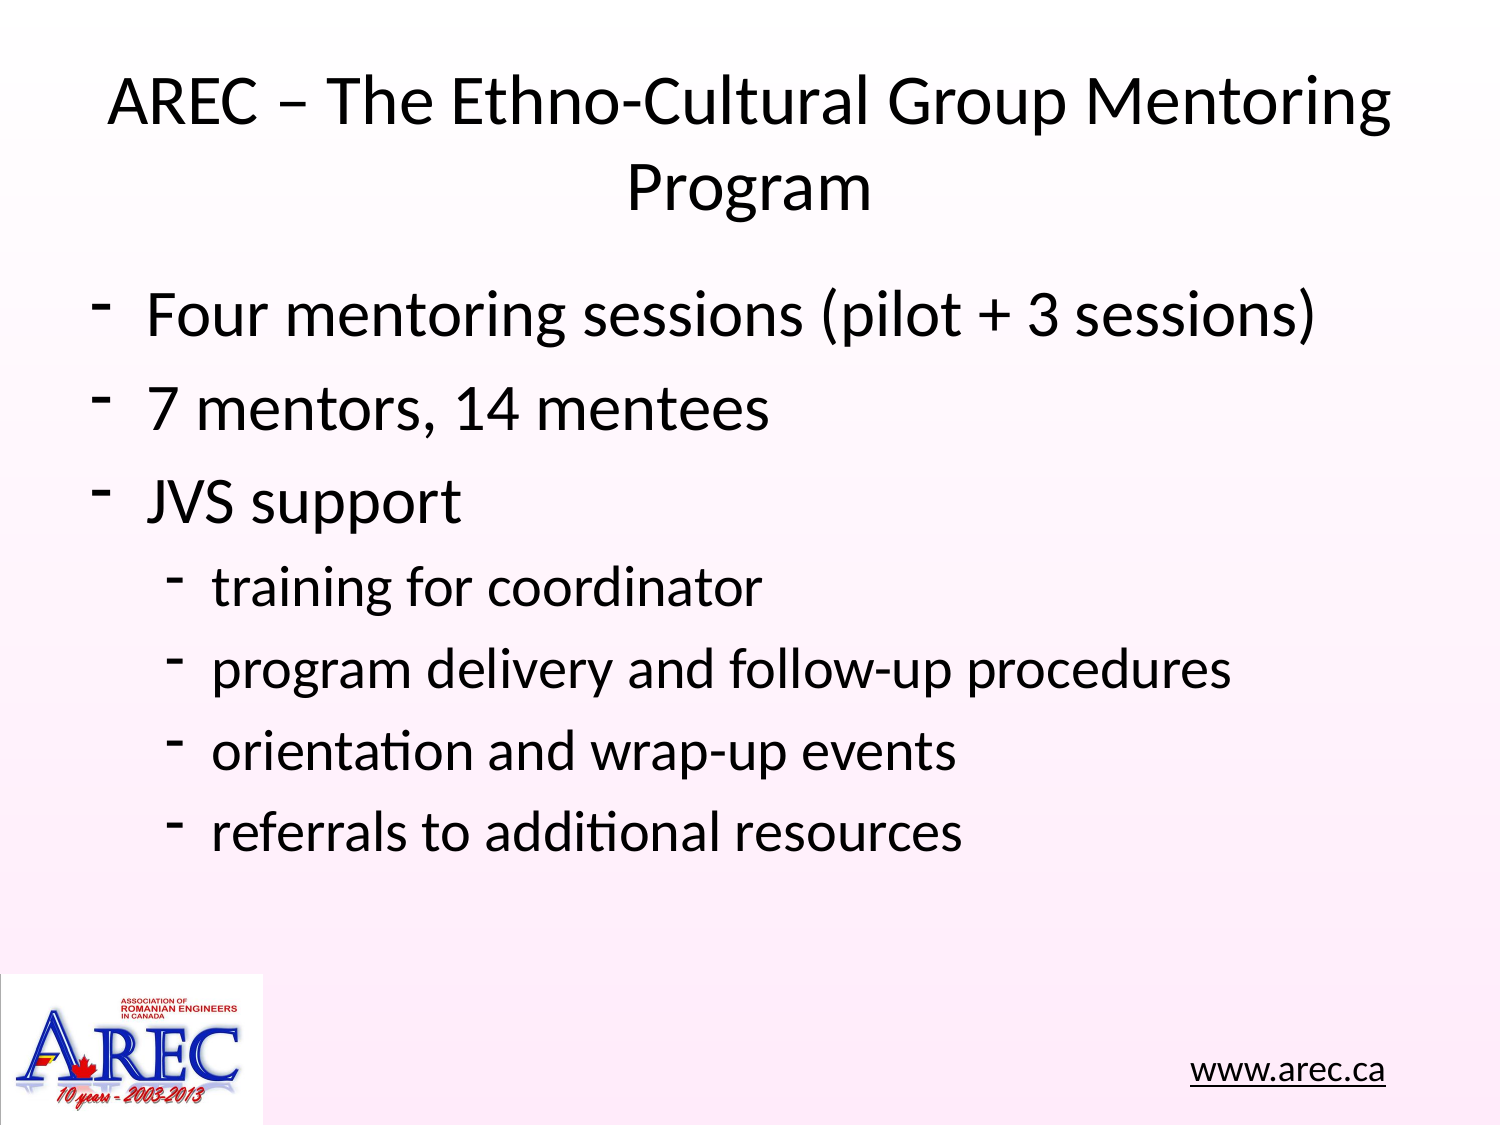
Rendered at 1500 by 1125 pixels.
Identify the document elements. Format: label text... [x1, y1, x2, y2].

list Four mentoring sessions (pilot + 3 sessions) 7 mentors, 14 mentees JVS support training for coordinator program delivery and follow-up procedures orientation and wrap-up events referrals to additional resources [75, 262, 1425, 976]
text_box www.arec.ca [1175, 1036, 1424, 1097]
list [0, 974, 263, 1125]
title AREC – The Ethno-Cultural Group Mentoring Program [75, 45, 1425, 233]
